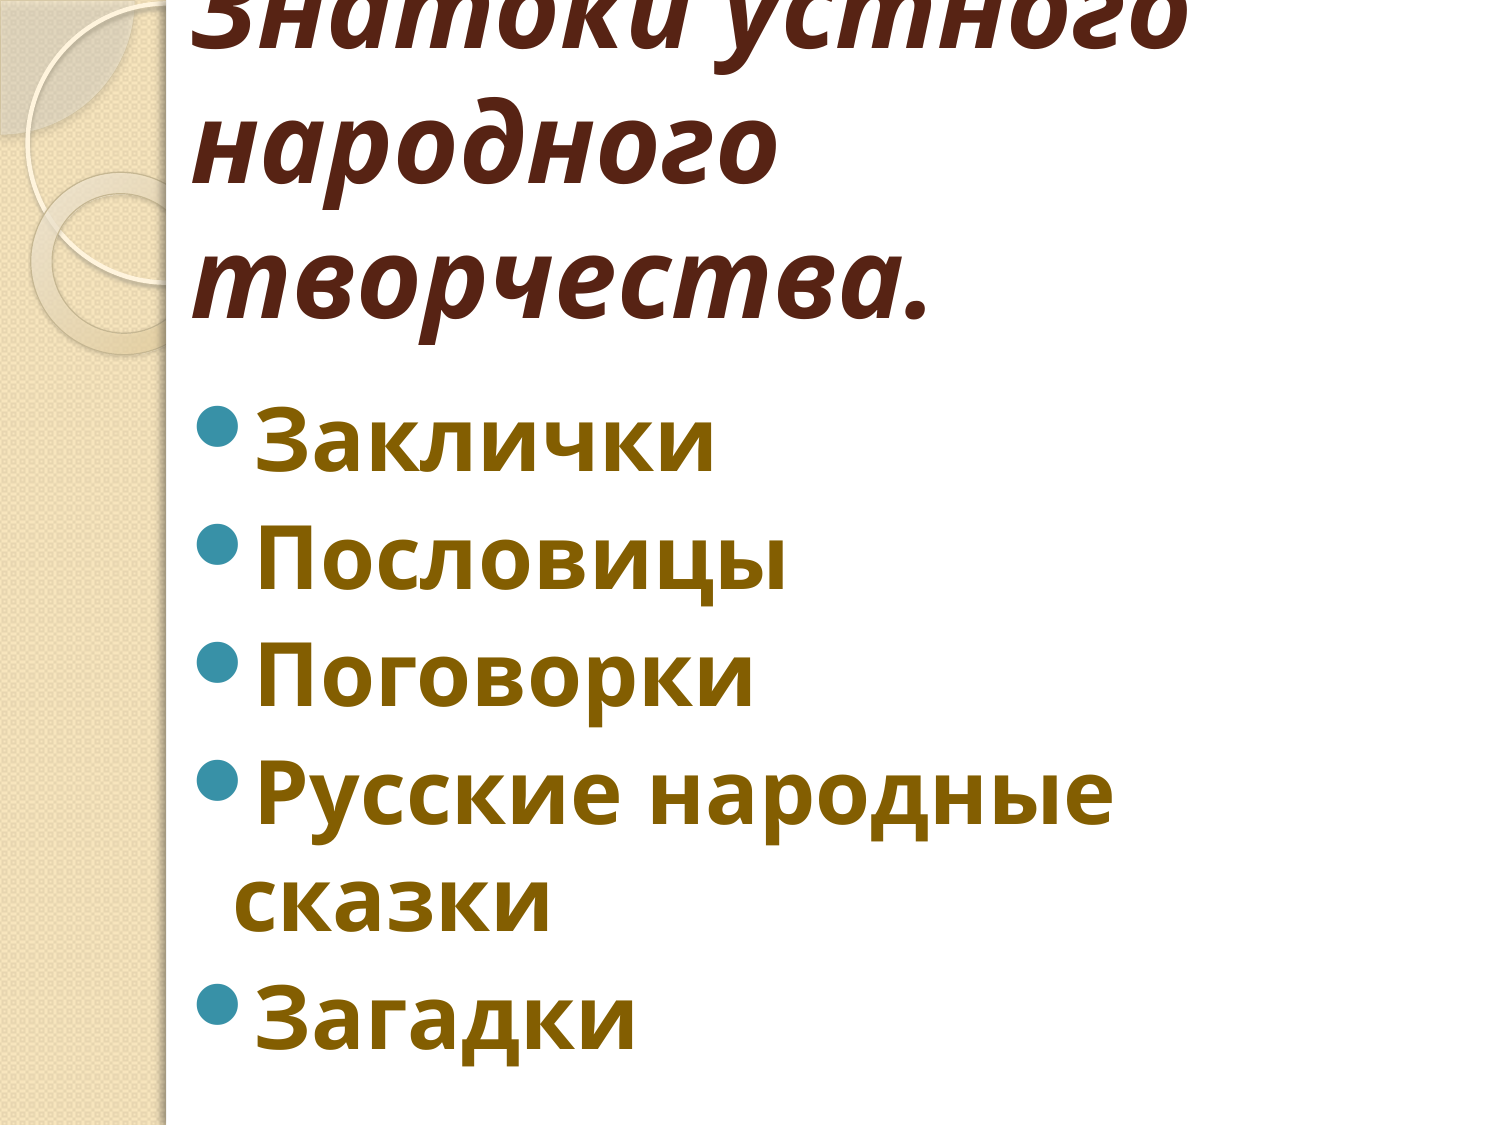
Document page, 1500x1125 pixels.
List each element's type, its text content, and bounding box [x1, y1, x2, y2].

list Заклички Пословицы Поговорки Русские народные сказки Загадки [164, 375, 1454, 1079]
title Знатоки устного народного творчества. [175, 45, 1466, 233]
